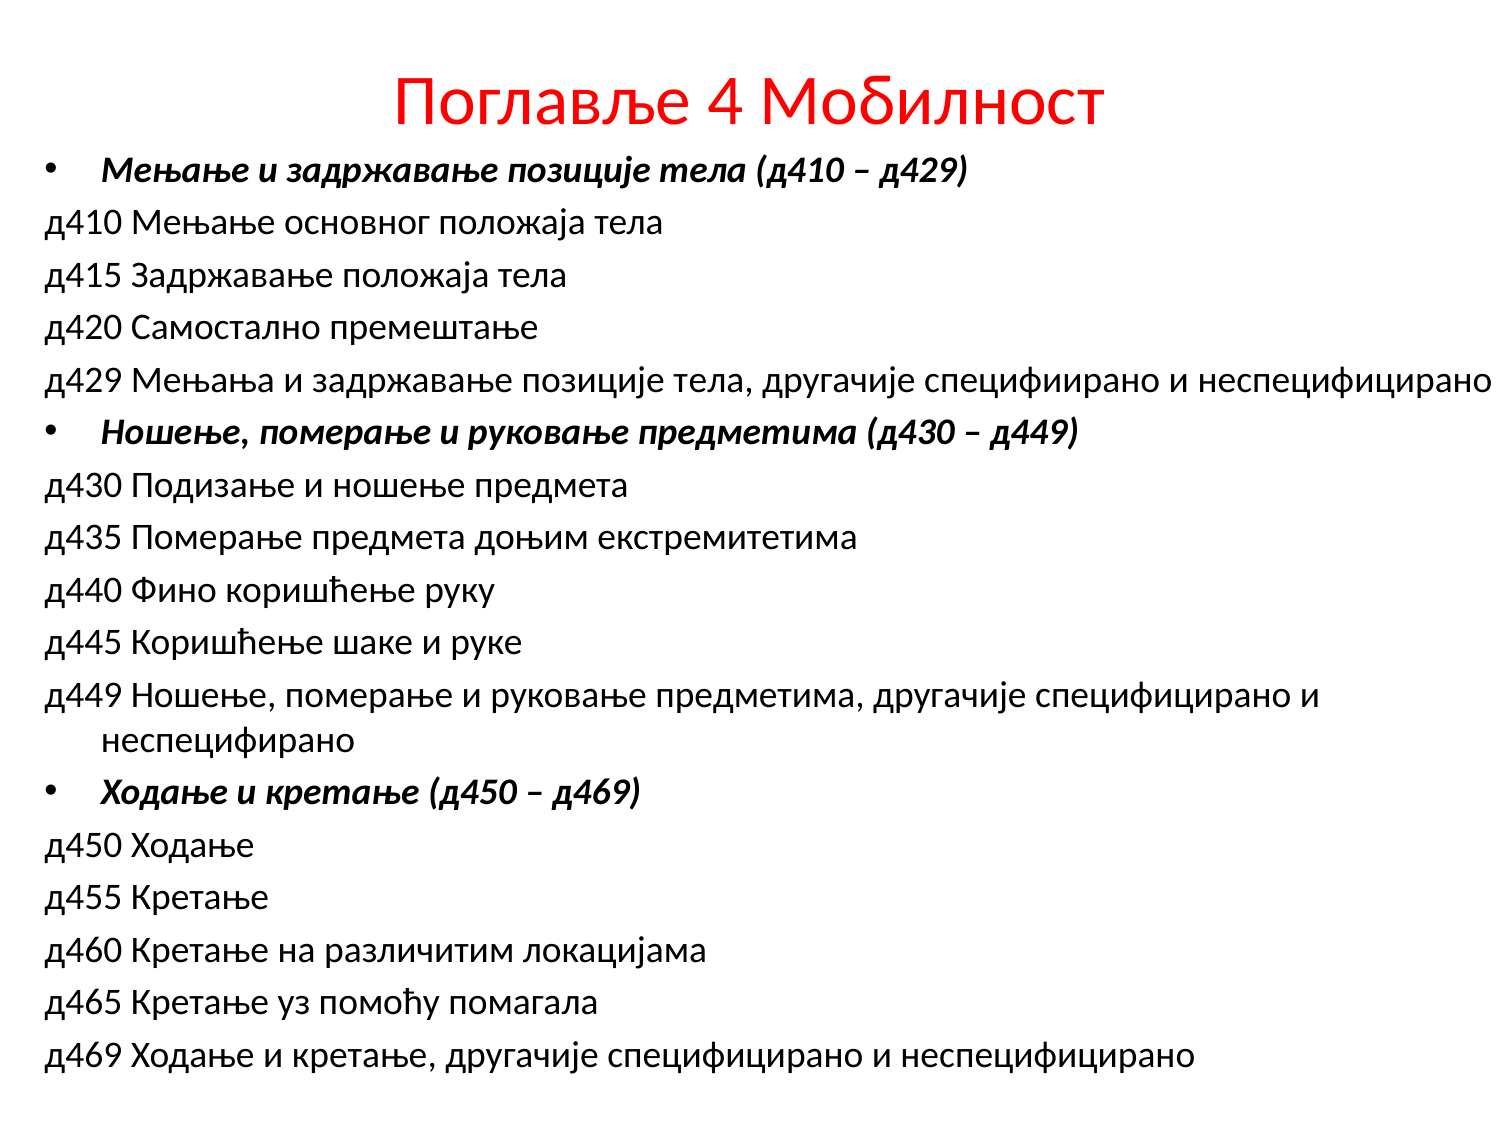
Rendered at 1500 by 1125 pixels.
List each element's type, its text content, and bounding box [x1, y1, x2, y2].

list Мењање и задржавање позиције тела (д410 – д429) д410 Мењање основног положаја тела д415 Задржавање положаја тела д420 Самостално премештање д429 Мењања и задржавање позиције тела, другачије специфиирано и неспецифицирано Ношење, померање и руковање предметима (д430 – д449) д430 Подизање и ношење предмета д435 Померање предмета доњим екстремитетима д440 Фино коришћење руку д445 Коришћење шаке и руке д449 Ношење, померање и руковање предметима, другачије специфицирано и неспецифирано Ходање и кретање (д450 – д469) д450 Ходање д455 Кретање д460 Кретање на различитим локацијама д465 Кретање уз помоћу помагала д469 Ходање и кретање, другачије специфицирано и неспецифицирано [29, 137, 1500, 969]
title Поглавље 4 Мобилност [75, 45, 1425, 137]
